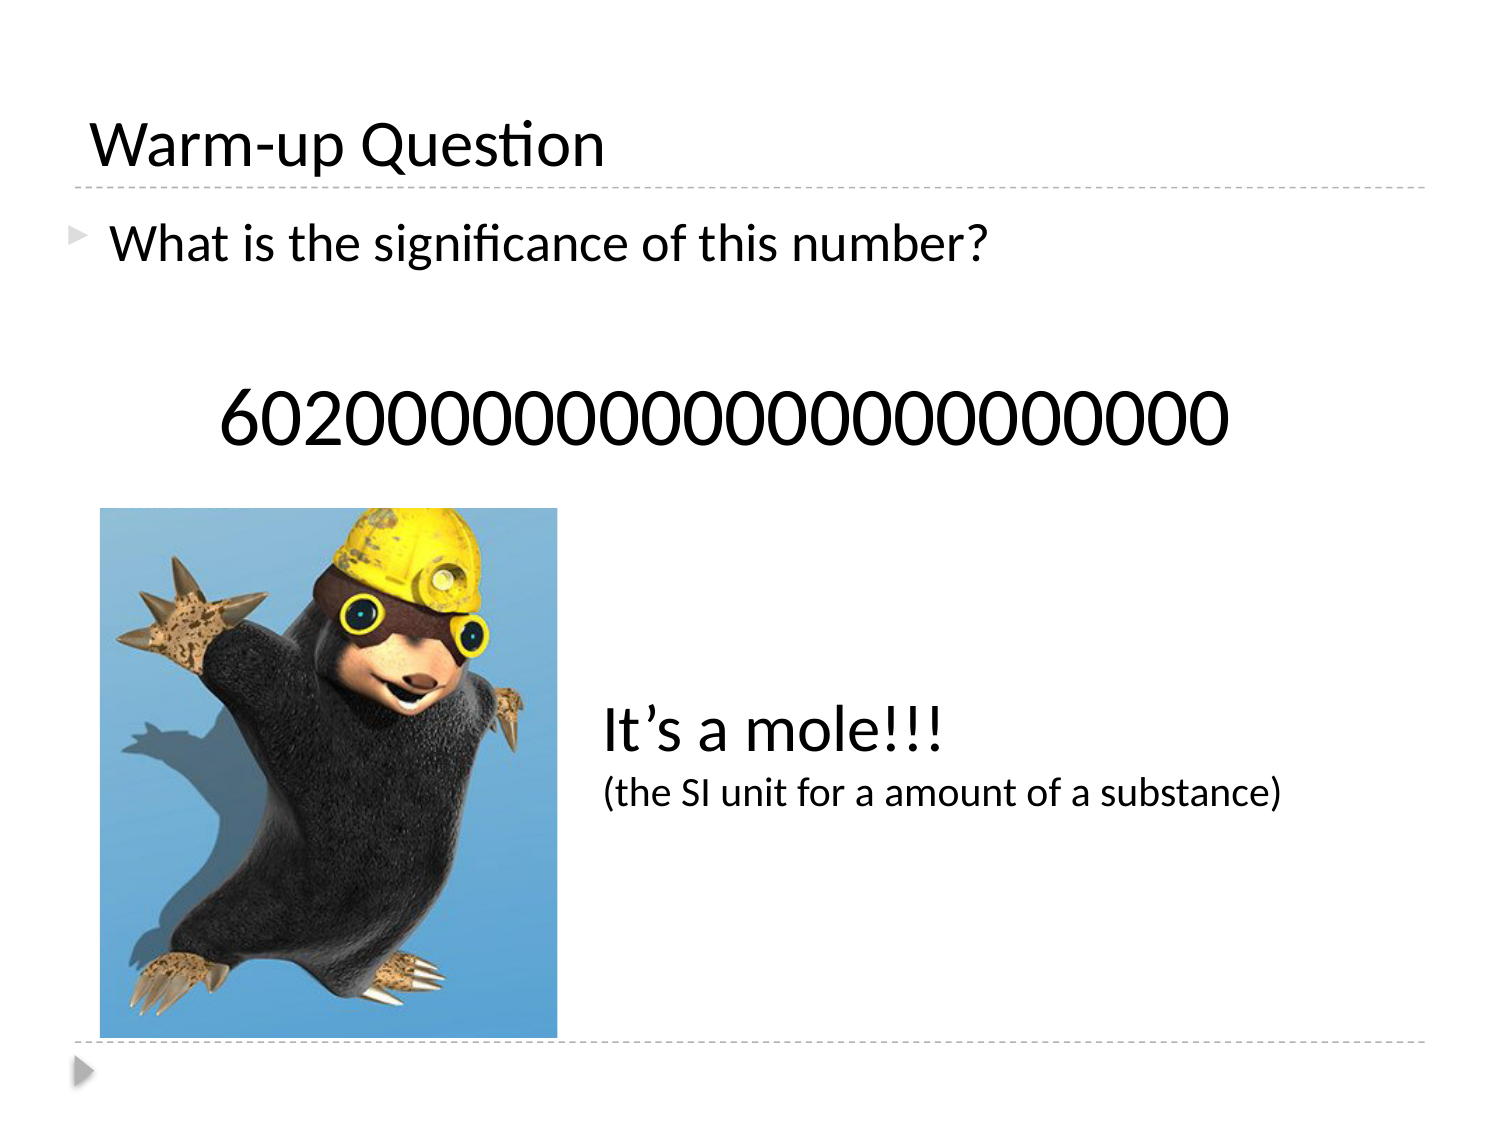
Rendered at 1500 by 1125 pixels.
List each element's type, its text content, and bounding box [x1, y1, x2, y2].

list What is the significance of this number? 602000000000000000000000 [50, 200, 1400, 1010]
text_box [99, 508, 1451, 1038]
title Warm-up Question [75, 24, 1425, 188]
